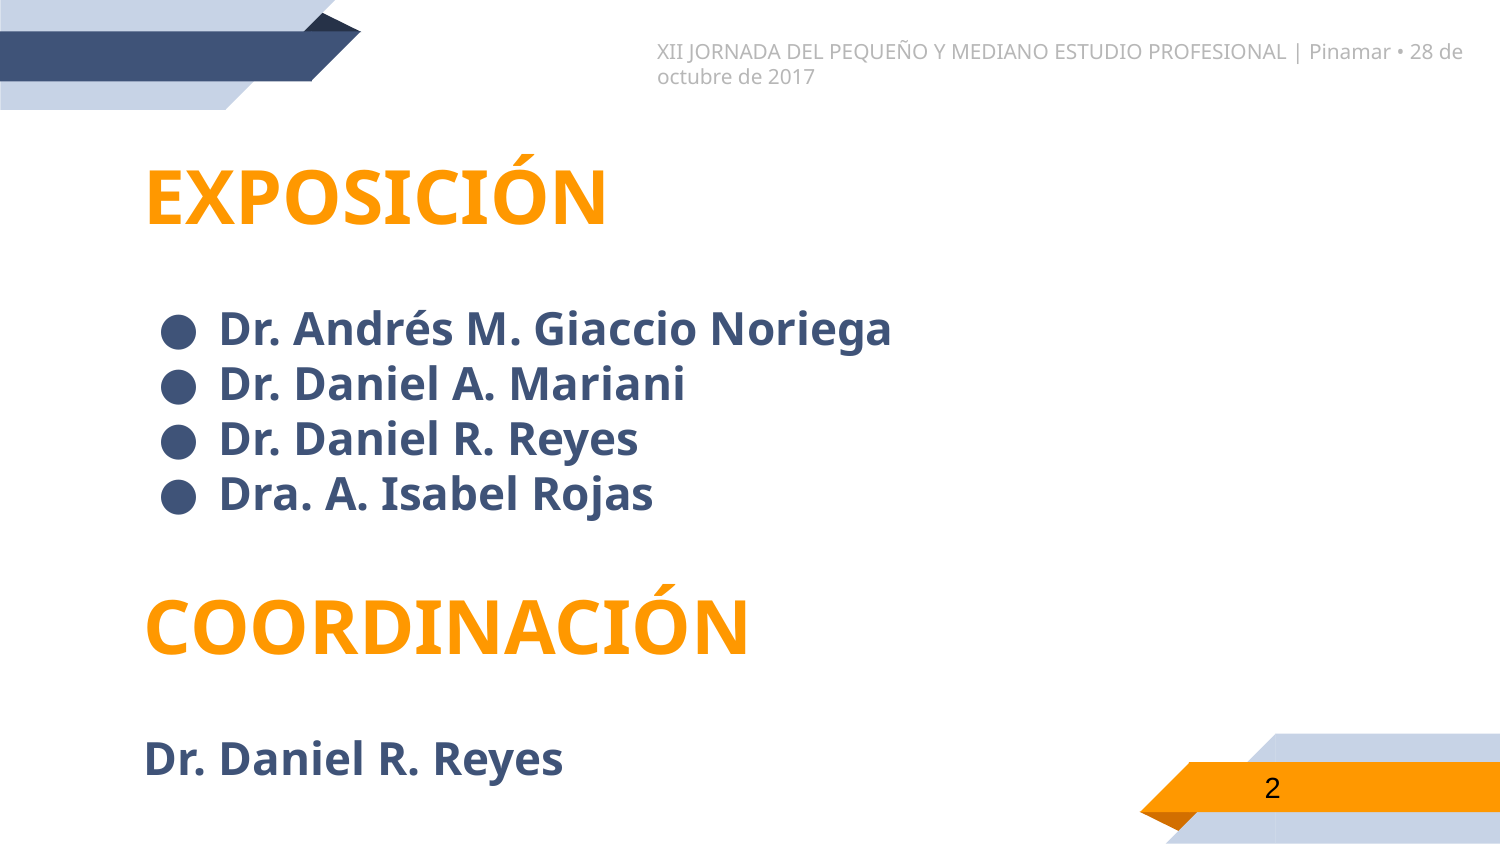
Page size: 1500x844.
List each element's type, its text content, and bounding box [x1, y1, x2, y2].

title EXPOSICIÓN Dr. Andrés M. Giaccio Noriega Dr. Daniel A. Mariani Dr. Daniel R. Reyes Dra. A. Isabel Rojas COORDINACIÓN Dr. Daniel R. Reyes [128, 134, 1082, 800]
slide_number 2 [1249, 760, 1494, 813]
text_box XII JORNADA DEL PEQUEÑO Y MEDIANO ESTUDIO PROFESIONAL | Pinamar • 28 de octubre de 2017 [642, 37, 1494, 90]
